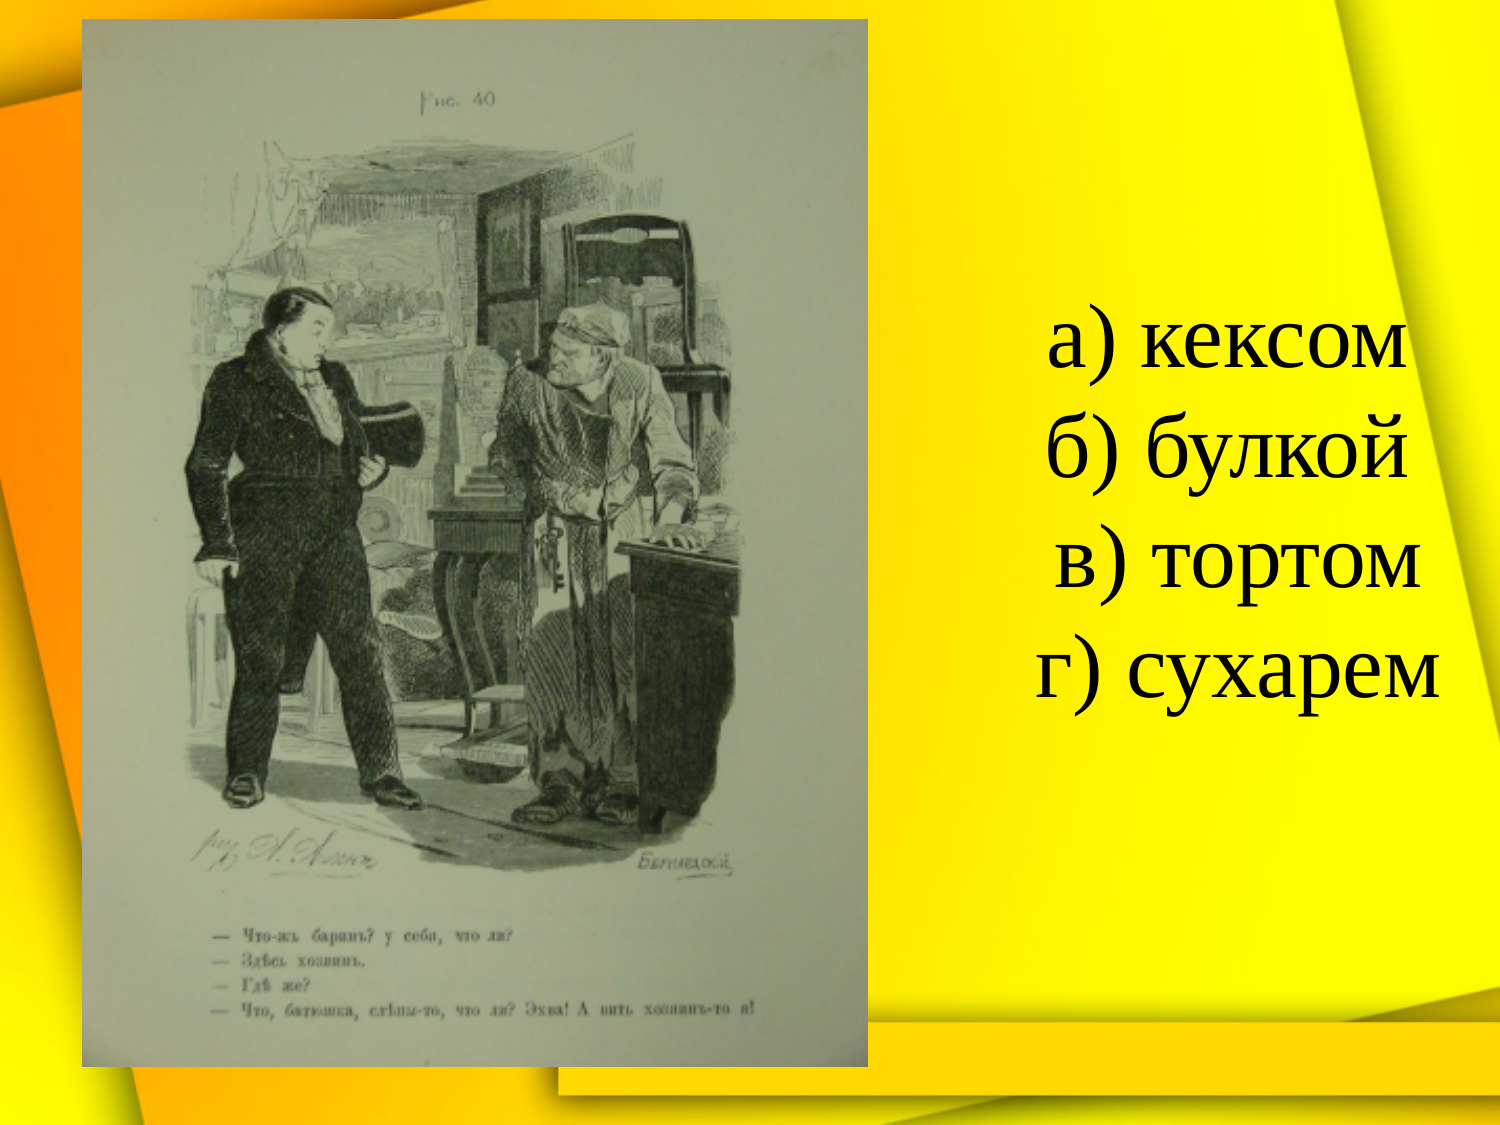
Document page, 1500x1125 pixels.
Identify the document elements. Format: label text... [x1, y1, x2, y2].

title а) кексом б) булкой в) тортом г) сухарем [872, 58, 1466, 1044]
picture [0, 0, 1500, 1125]
